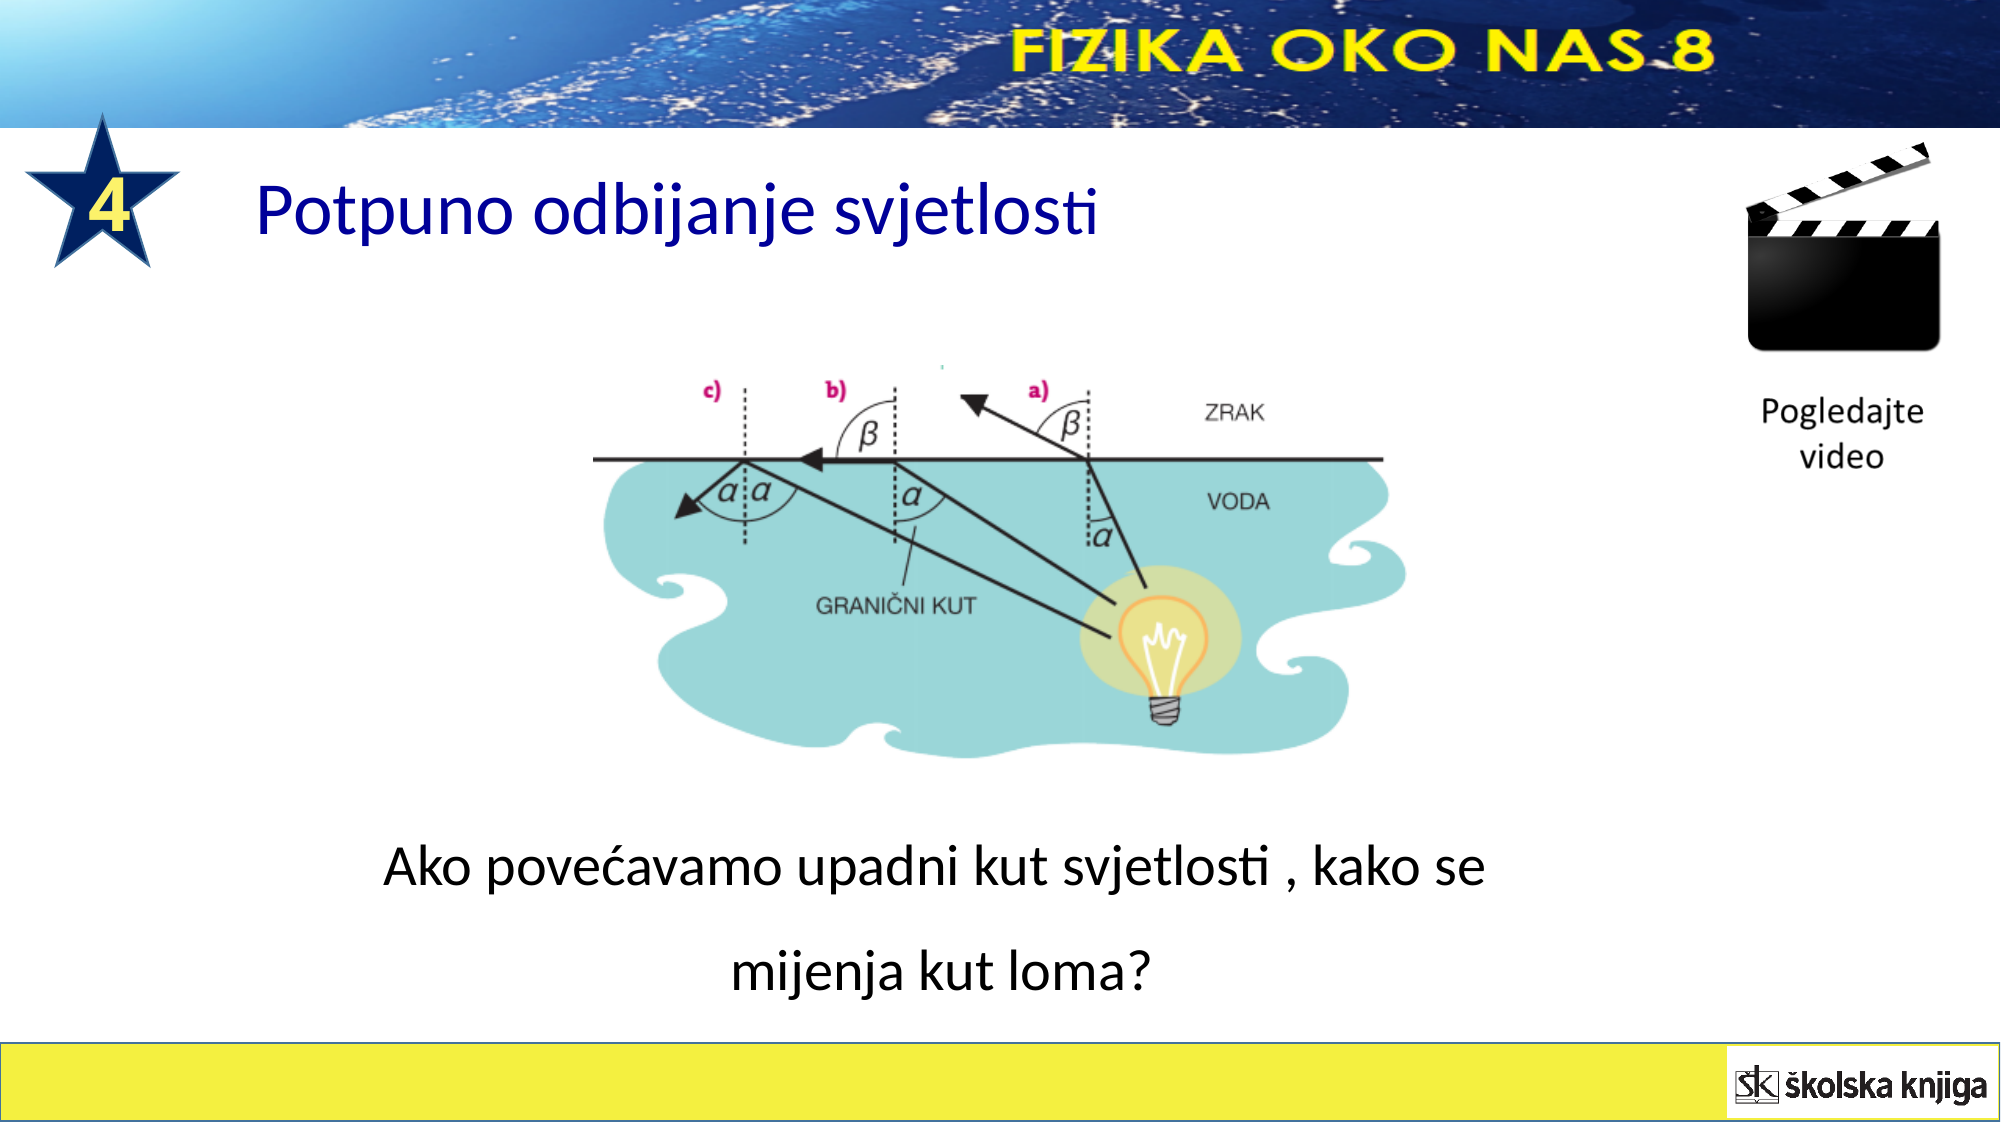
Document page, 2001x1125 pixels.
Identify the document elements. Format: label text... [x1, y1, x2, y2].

picture [1744, 142, 1942, 353]
picture [1729, 374, 1956, 502]
text_box Ako povećavamo upadni kut svjetlosti , kako se mijenja kut loma? [368, 785, 1515, 1010]
picture [593, 365, 1407, 760]
text_box 4 [24, 111, 181, 269]
text_box Potpuno odbijanje svjetlosti [241, 152, 1130, 258]
picture [0, 0, 2000, 128]
picture [1727, 1046, 1998, 1118]
